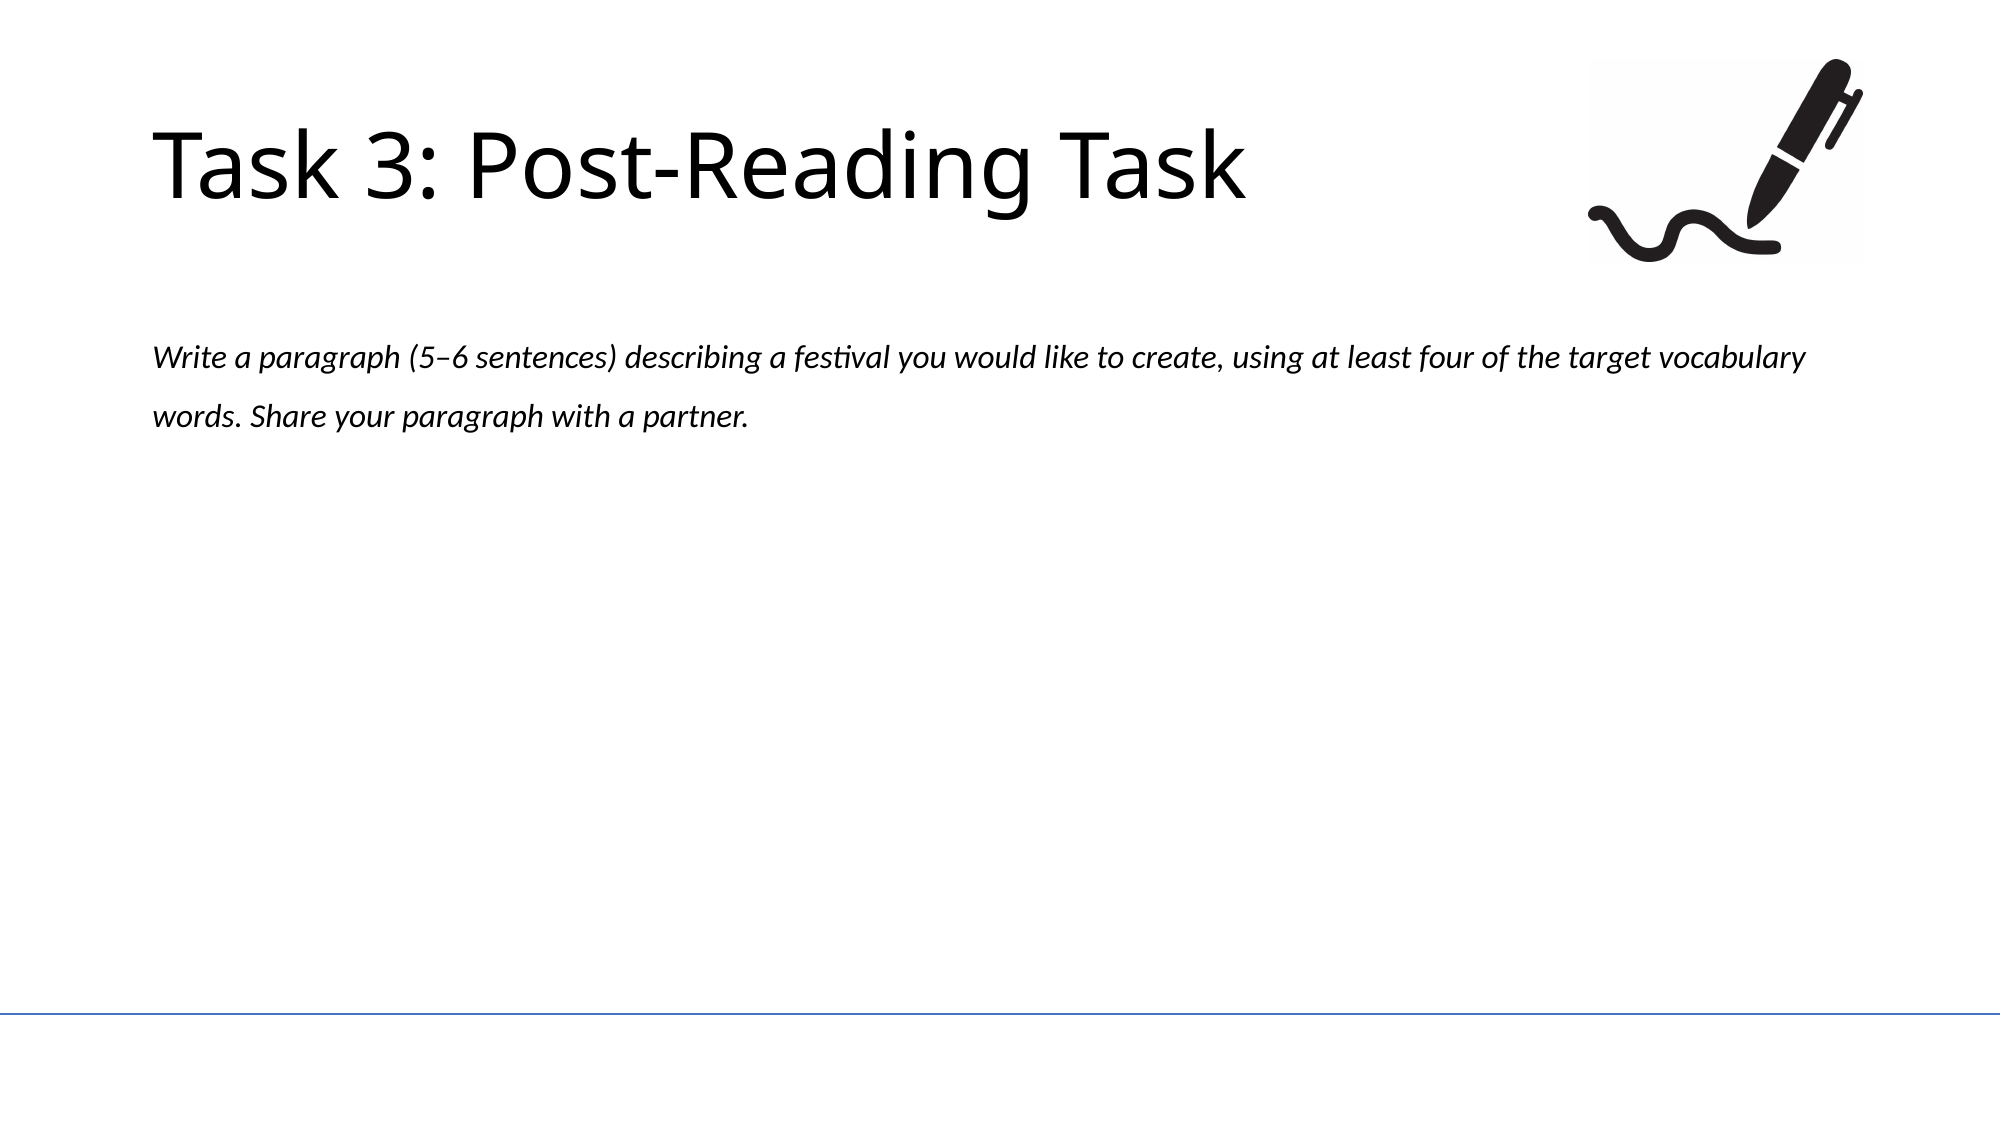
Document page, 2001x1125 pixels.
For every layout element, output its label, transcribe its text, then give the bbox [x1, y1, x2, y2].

list Write a paragraph (5–6 sentences) describing a festival you would like to create, using at least four of the target vocabulary words. Share your paragraph with a partner. [137, 307, 1863, 449]
picture [1588, 59, 1863, 262]
title Task 3: Post-Reading Task [137, 59, 1863, 278]
